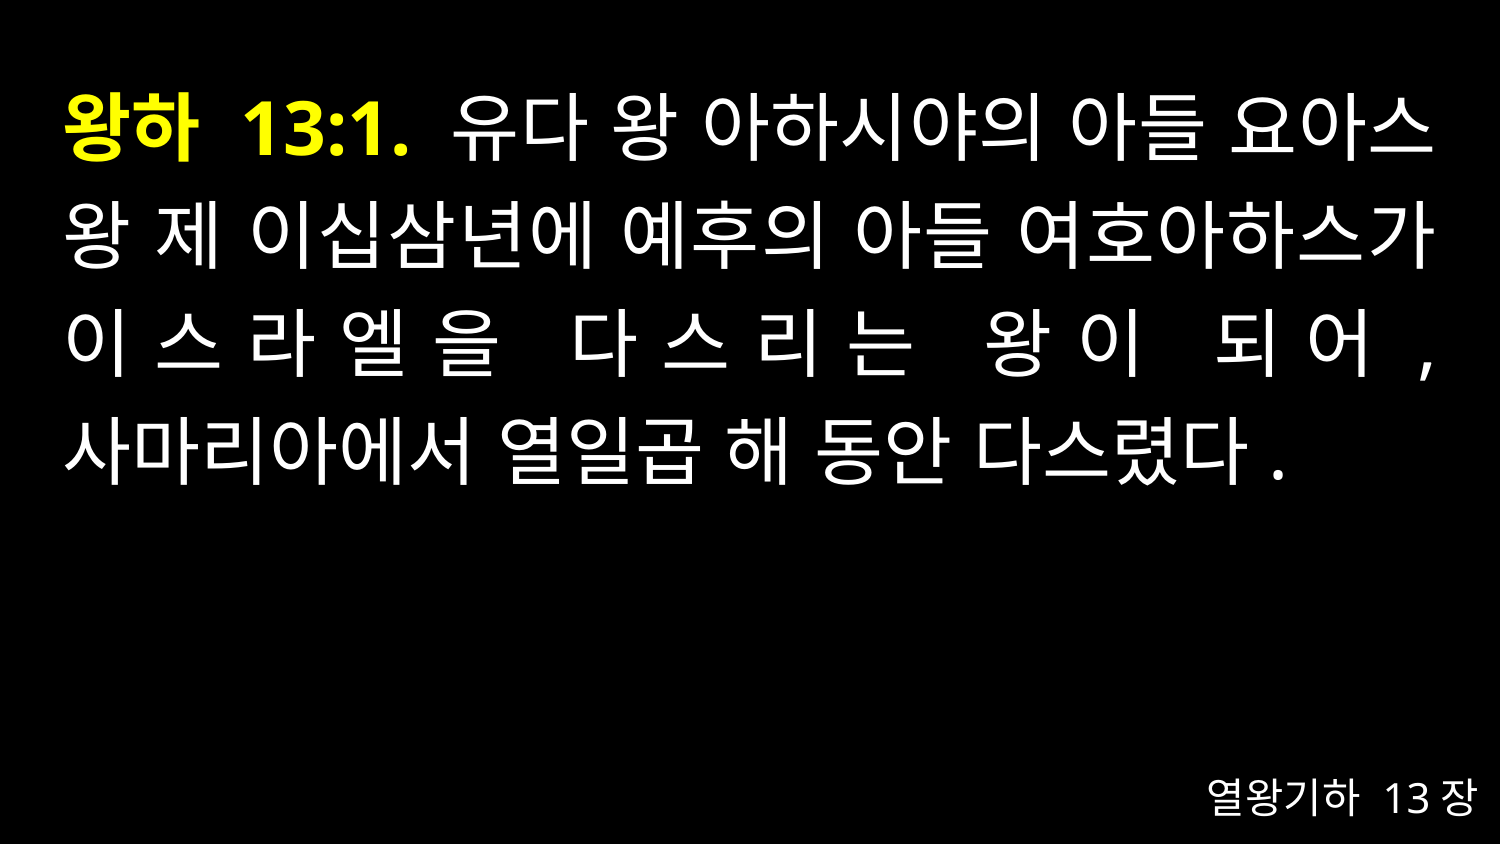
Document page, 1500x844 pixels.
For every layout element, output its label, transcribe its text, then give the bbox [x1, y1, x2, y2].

subtitle 열왕기하 13장 [916, 770, 1500, 844]
title 왕하 13:1. 유다 왕 아하시야의 아들 요아스 왕 제 이십삼년에 예후의 아들 여호아하스가 이스라엘을 다스리는 왕이 되어, 사마리아에서 열일곱 해 동안 다스렸다. [0, 0, 1500, 844]
